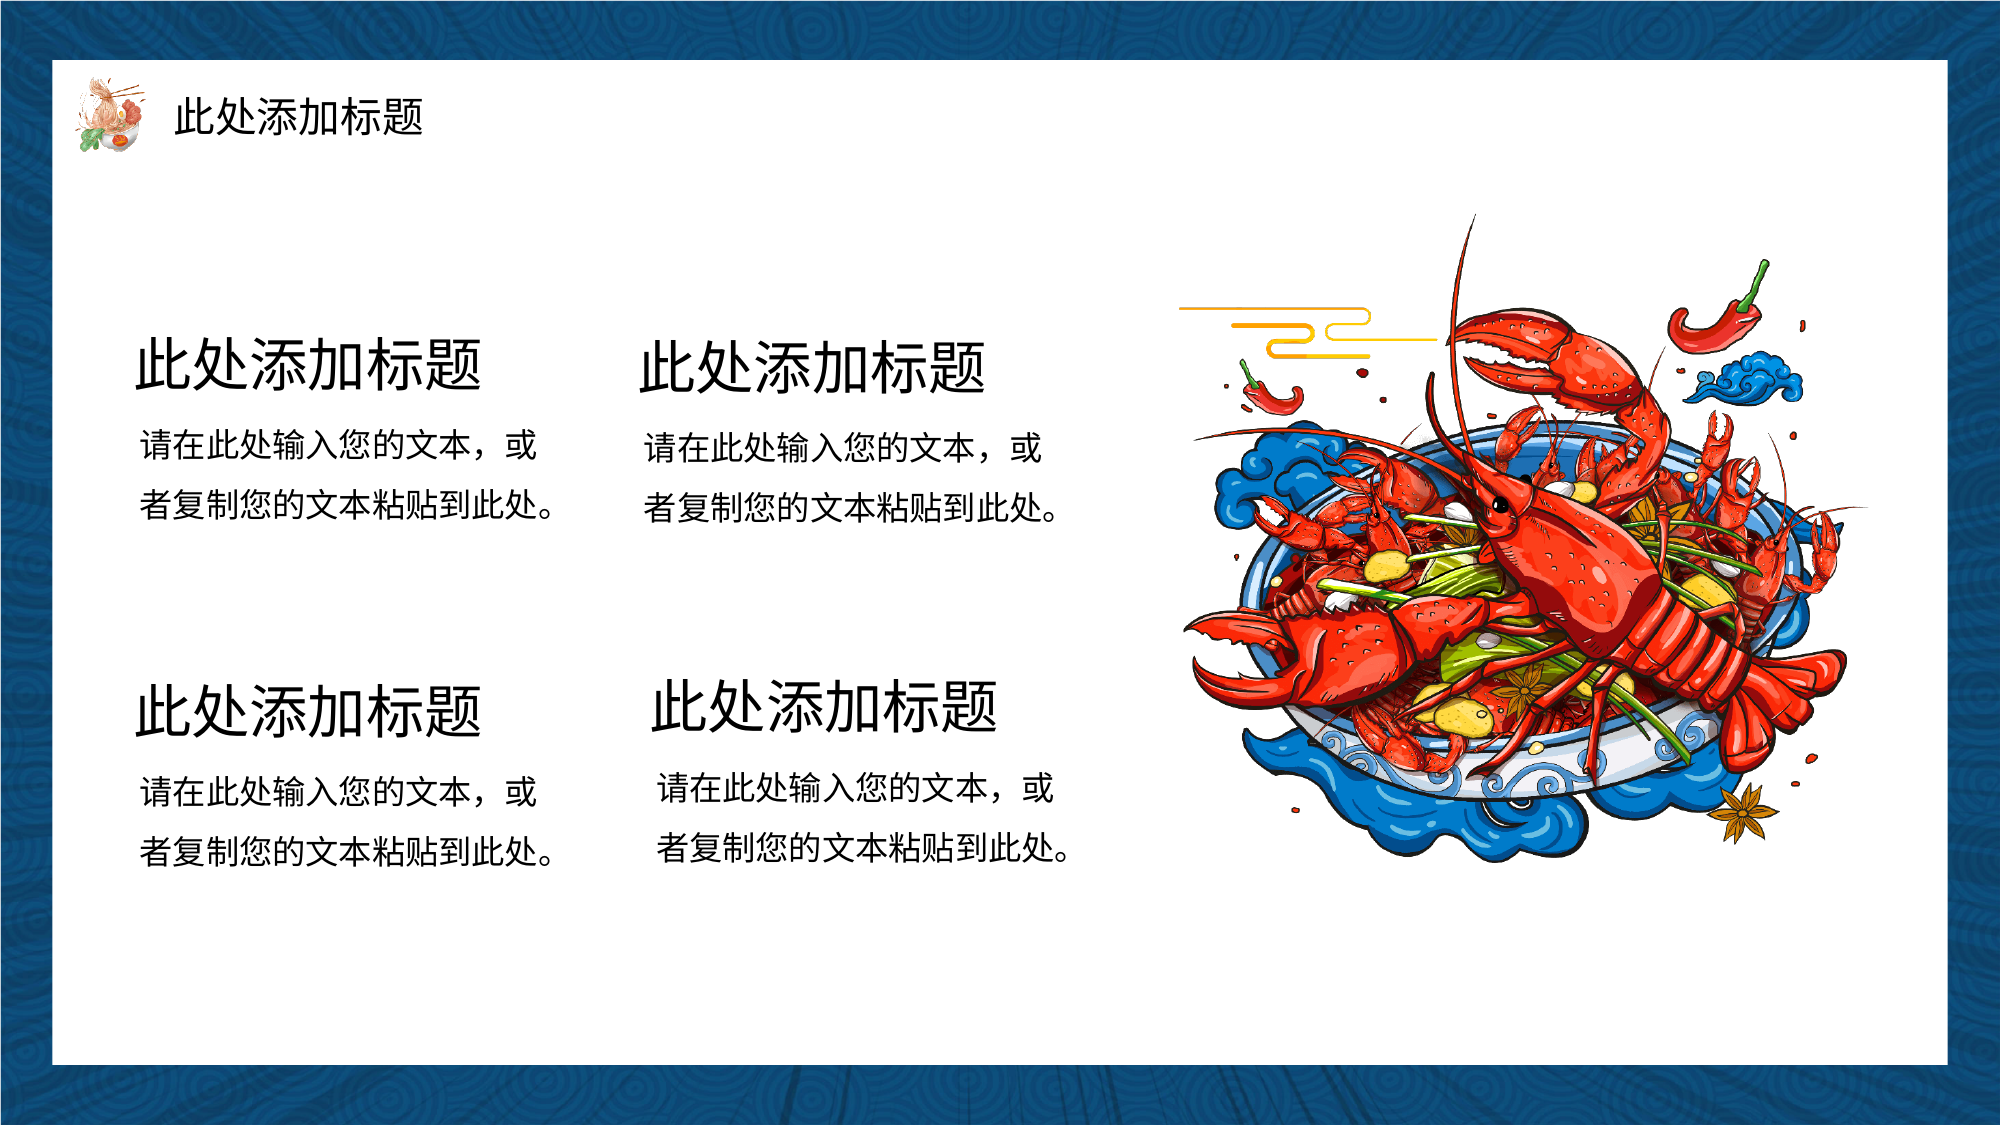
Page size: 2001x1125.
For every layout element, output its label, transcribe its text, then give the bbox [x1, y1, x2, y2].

picture [3, 2, 2000, 1125]
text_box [124, 327, 1098, 881]
text_box 此处添加标题 [173, 91, 465, 142]
